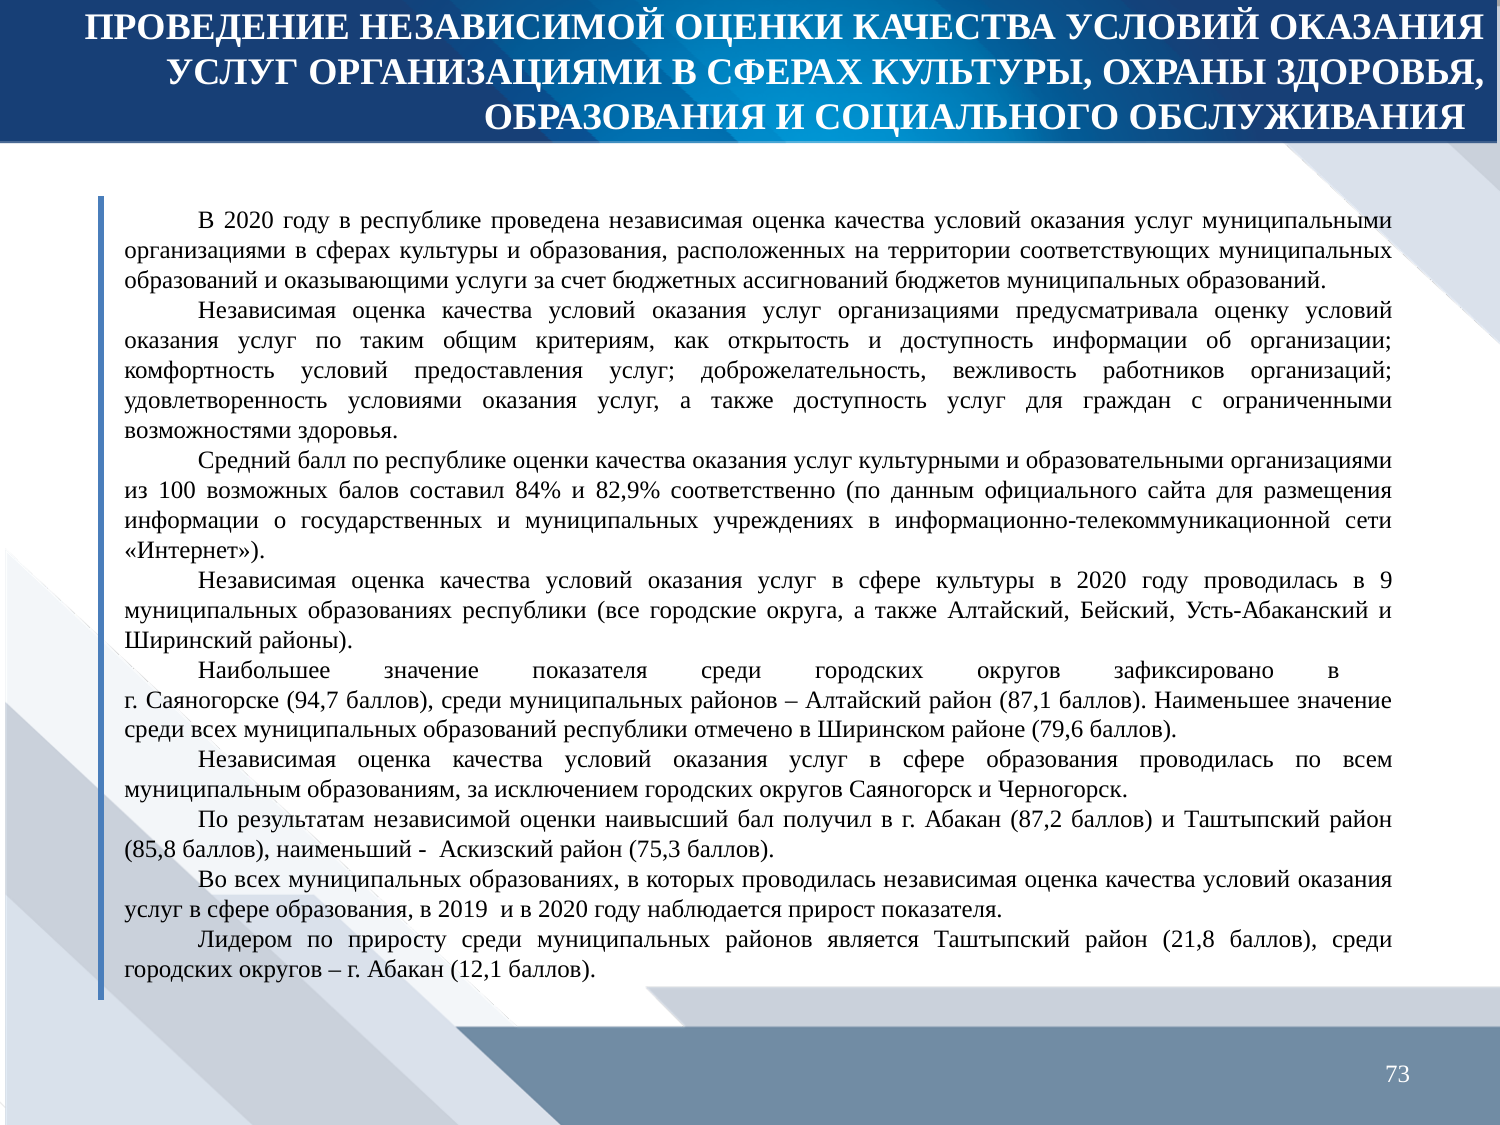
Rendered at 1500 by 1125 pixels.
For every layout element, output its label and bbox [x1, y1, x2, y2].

picture [0, 260, 1500, 1125]
text_box [0, 0, 1500, 260]
